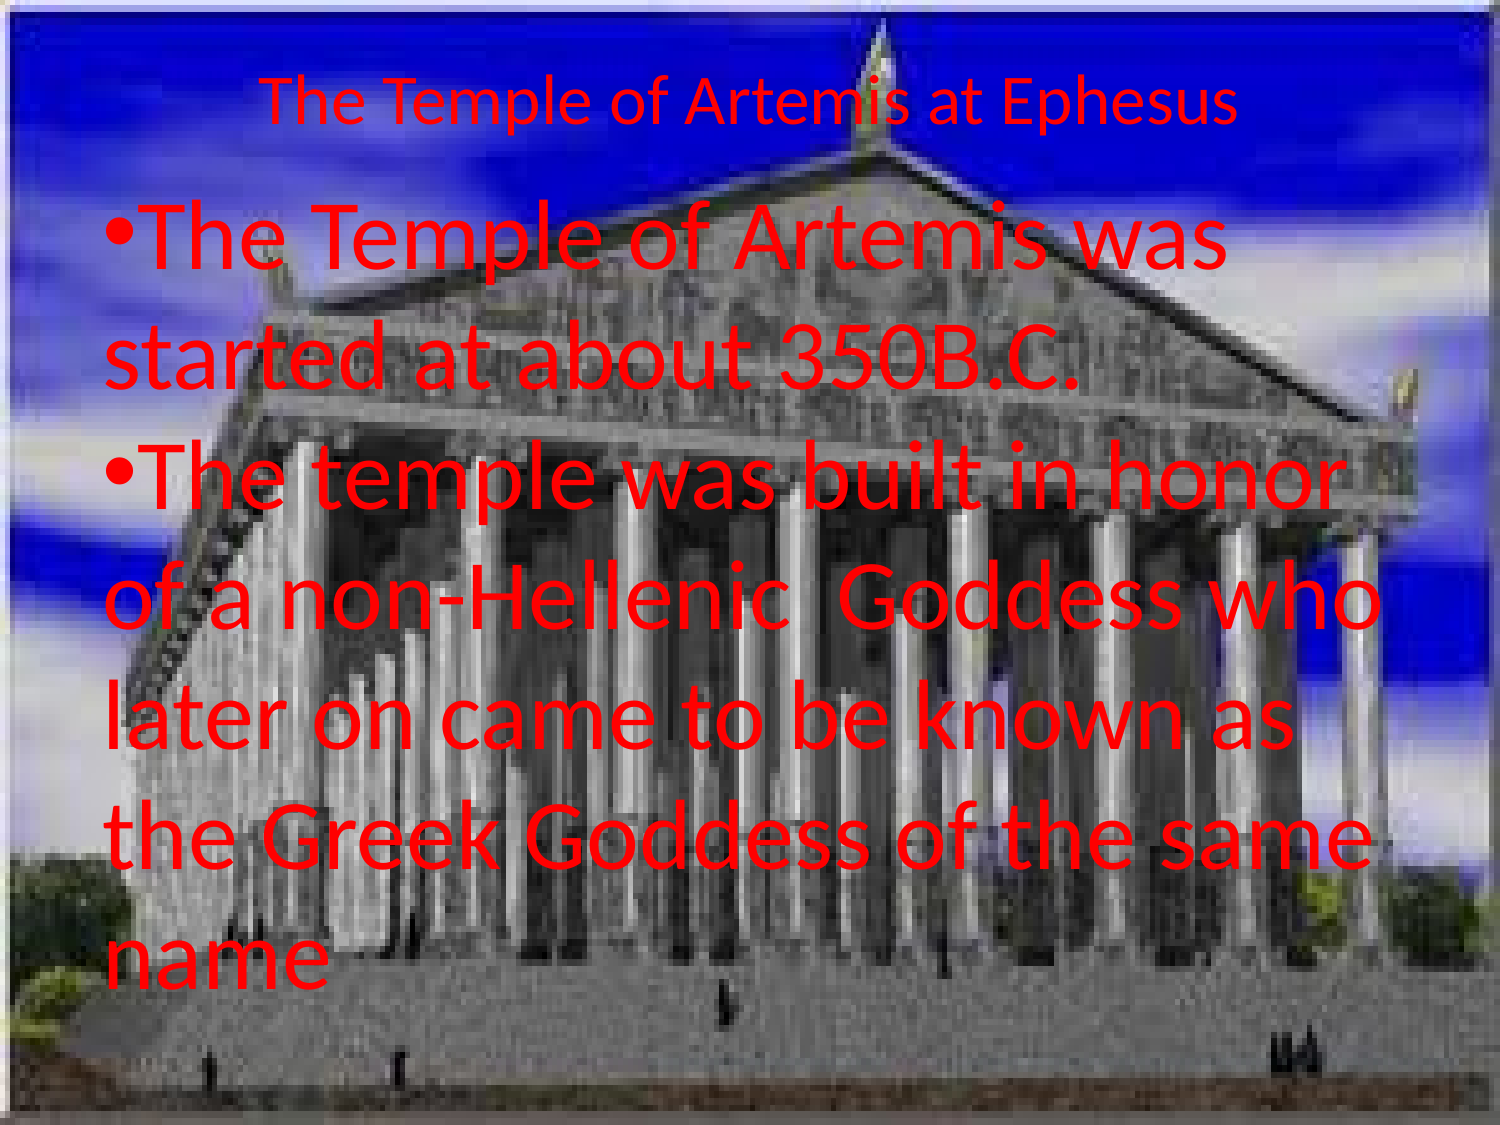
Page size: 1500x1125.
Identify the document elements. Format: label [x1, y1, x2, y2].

list [0, 0, 1500, 1125]
